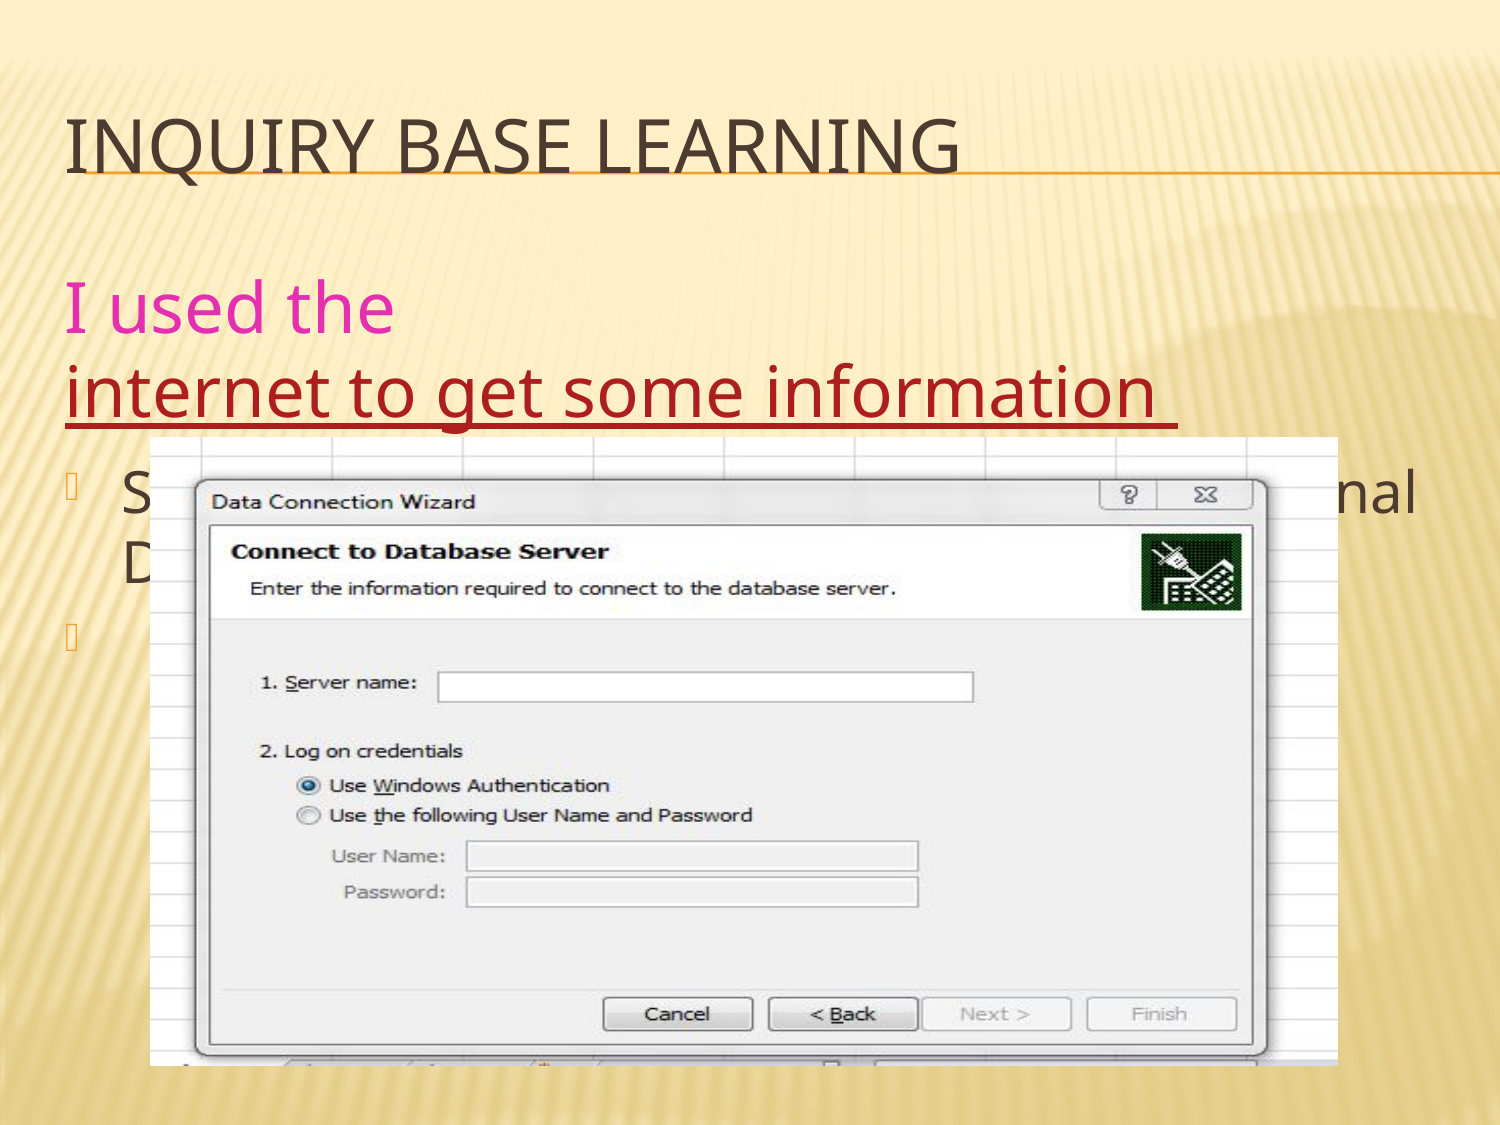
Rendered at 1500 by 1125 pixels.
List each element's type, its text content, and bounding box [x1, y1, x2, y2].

title Inquiry Base Learning [50, 75, 1475, 213]
picture [149, 437, 1338, 1066]
list I used the internet to get some information Select the SQL server option from Get External Data [50, 254, 1475, 1088]
